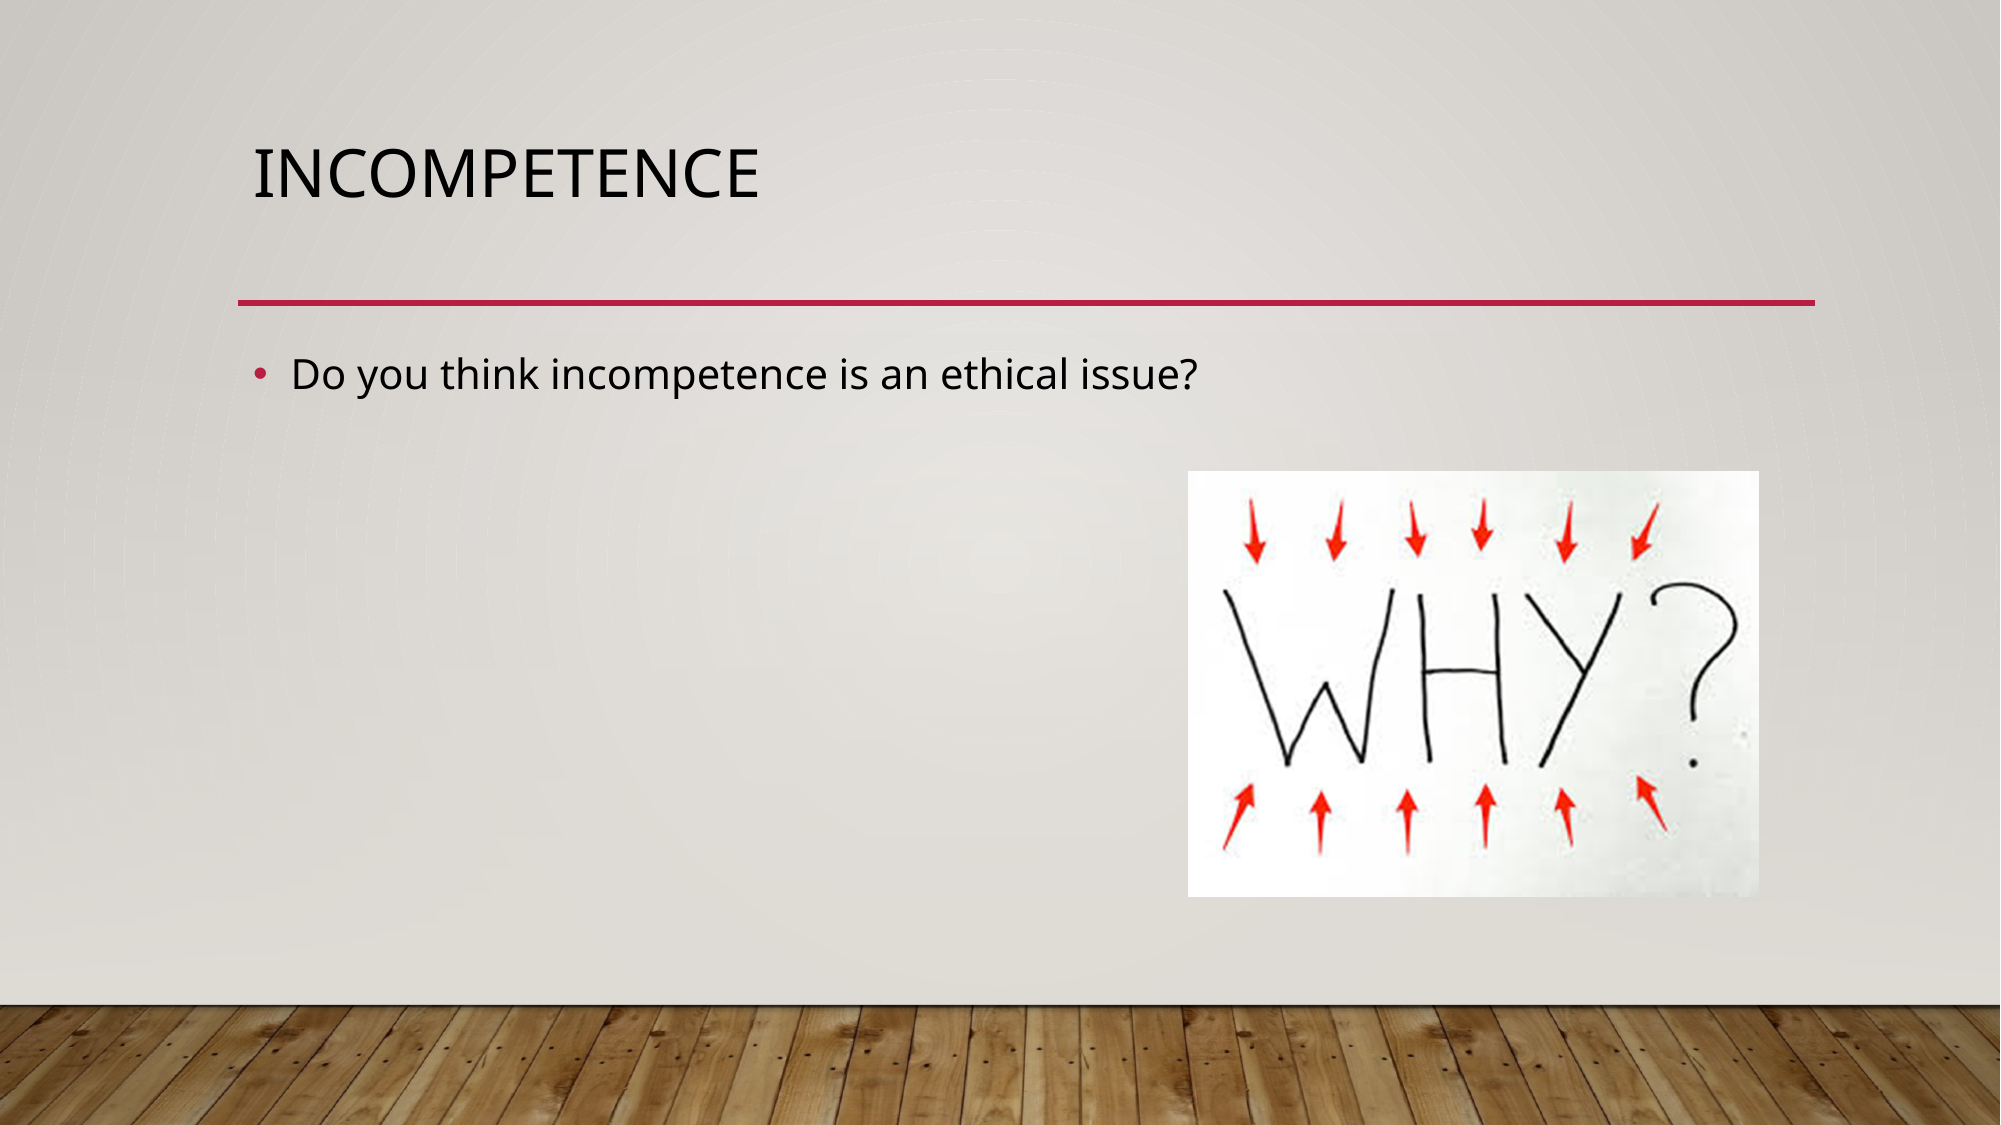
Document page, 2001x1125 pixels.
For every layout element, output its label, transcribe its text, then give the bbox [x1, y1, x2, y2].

list Do you think incompetence is an ethical issue? [238, 330, 1814, 897]
picture [1188, 471, 1759, 897]
title Incompetence [238, 131, 1814, 305]
picture [0, 1005, 2000, 1125]
